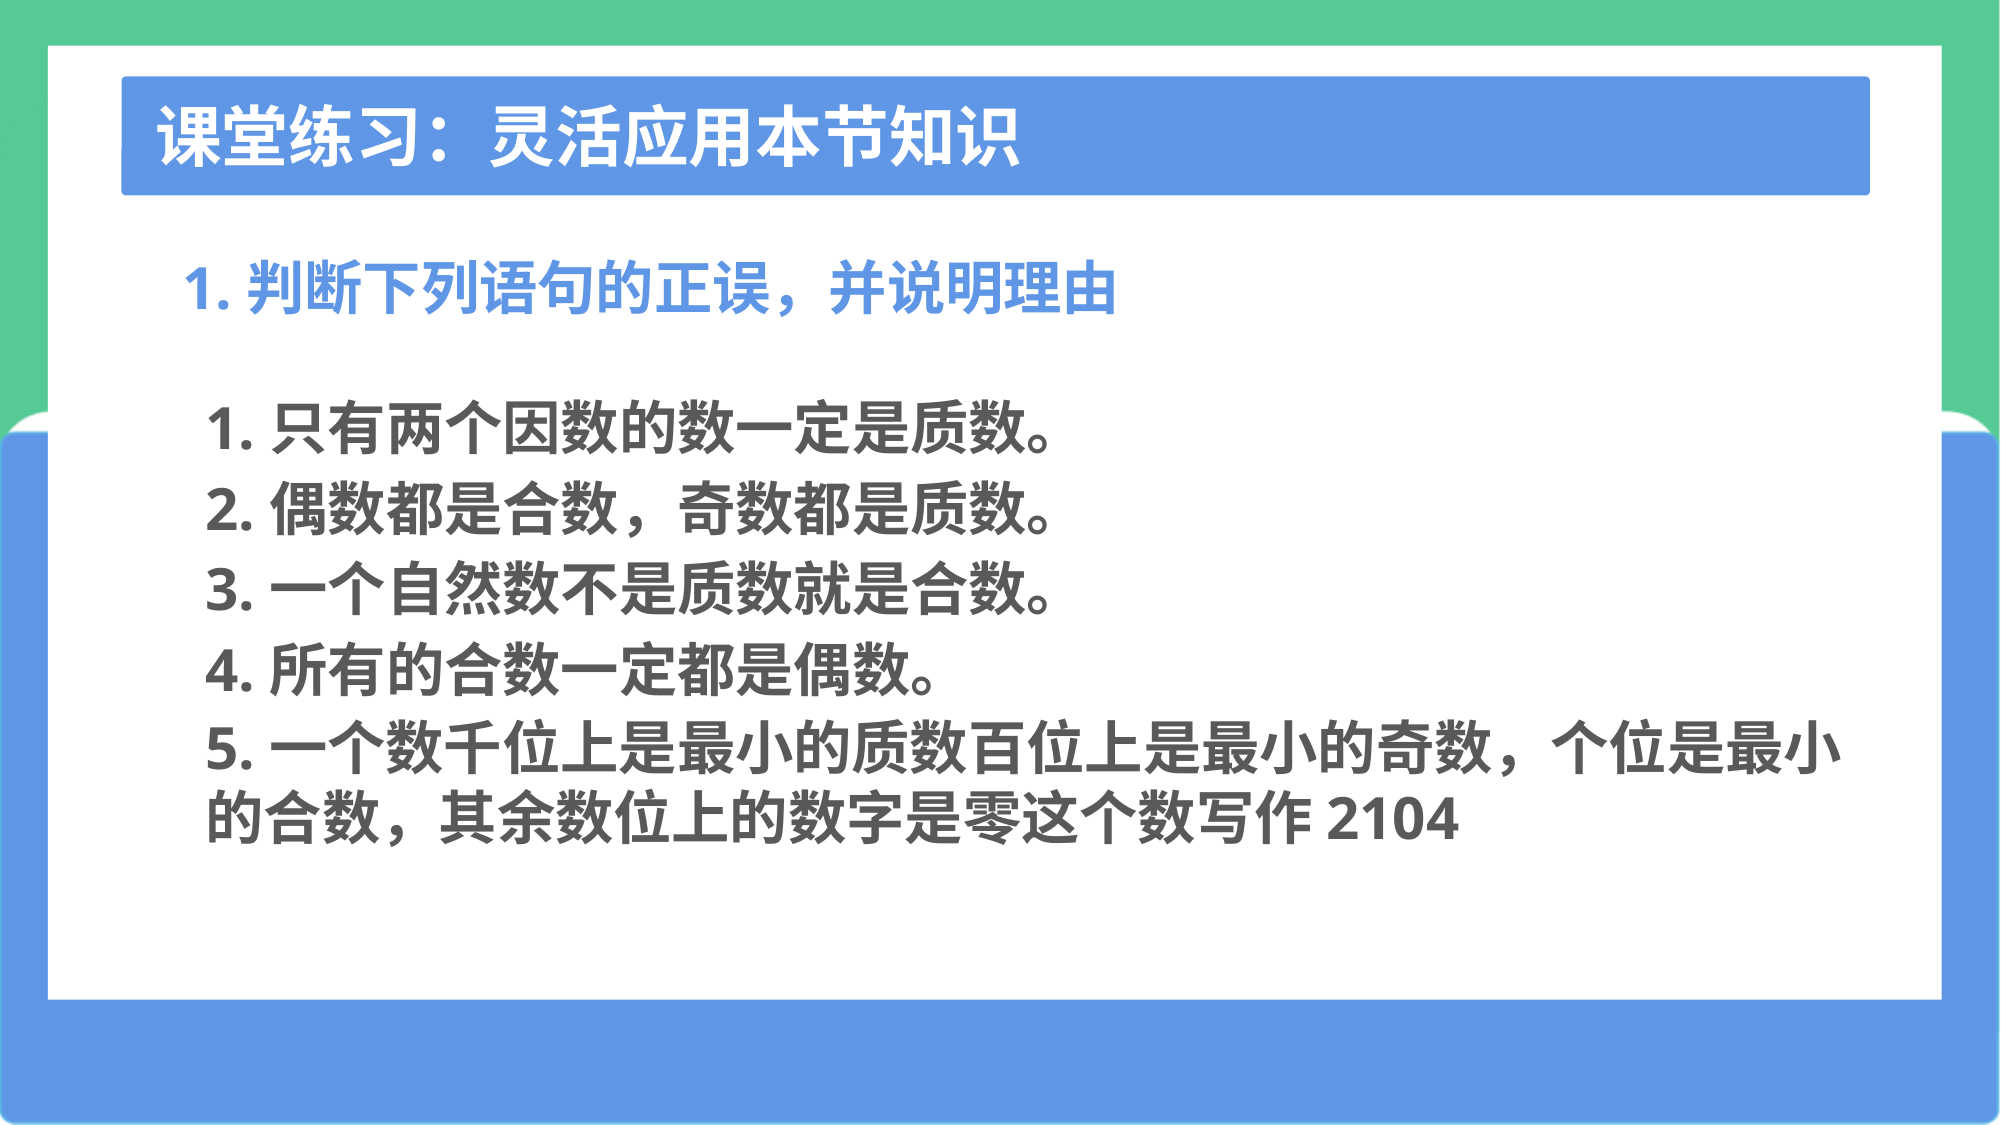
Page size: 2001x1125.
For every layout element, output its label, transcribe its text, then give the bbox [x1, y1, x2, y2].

text_box 5.一个数千位上是最小的质数百位上是最小的奇数，个位是最小的合数，其余数位上的数字是零这个数写作2104 [190, 703, 1870, 859]
text_box [47, 45, 1943, 1001]
text_box [120, 75, 1872, 197]
text_box 课堂练习：灵活应用本节知识 [140, 87, 1870, 182]
text_box 1.判断下列语句的正误，并说明理由 [167, 222, 1961, 399]
text_box 1.只有两个因数的数一定是质数。 2.偶数都是合数，奇数都是质数。 3.一个自然数不是质数就是合数。 4.所有的合数一定都是偶数。 [191, 373, 1497, 703]
picture [0, 0, 2001, 1125]
